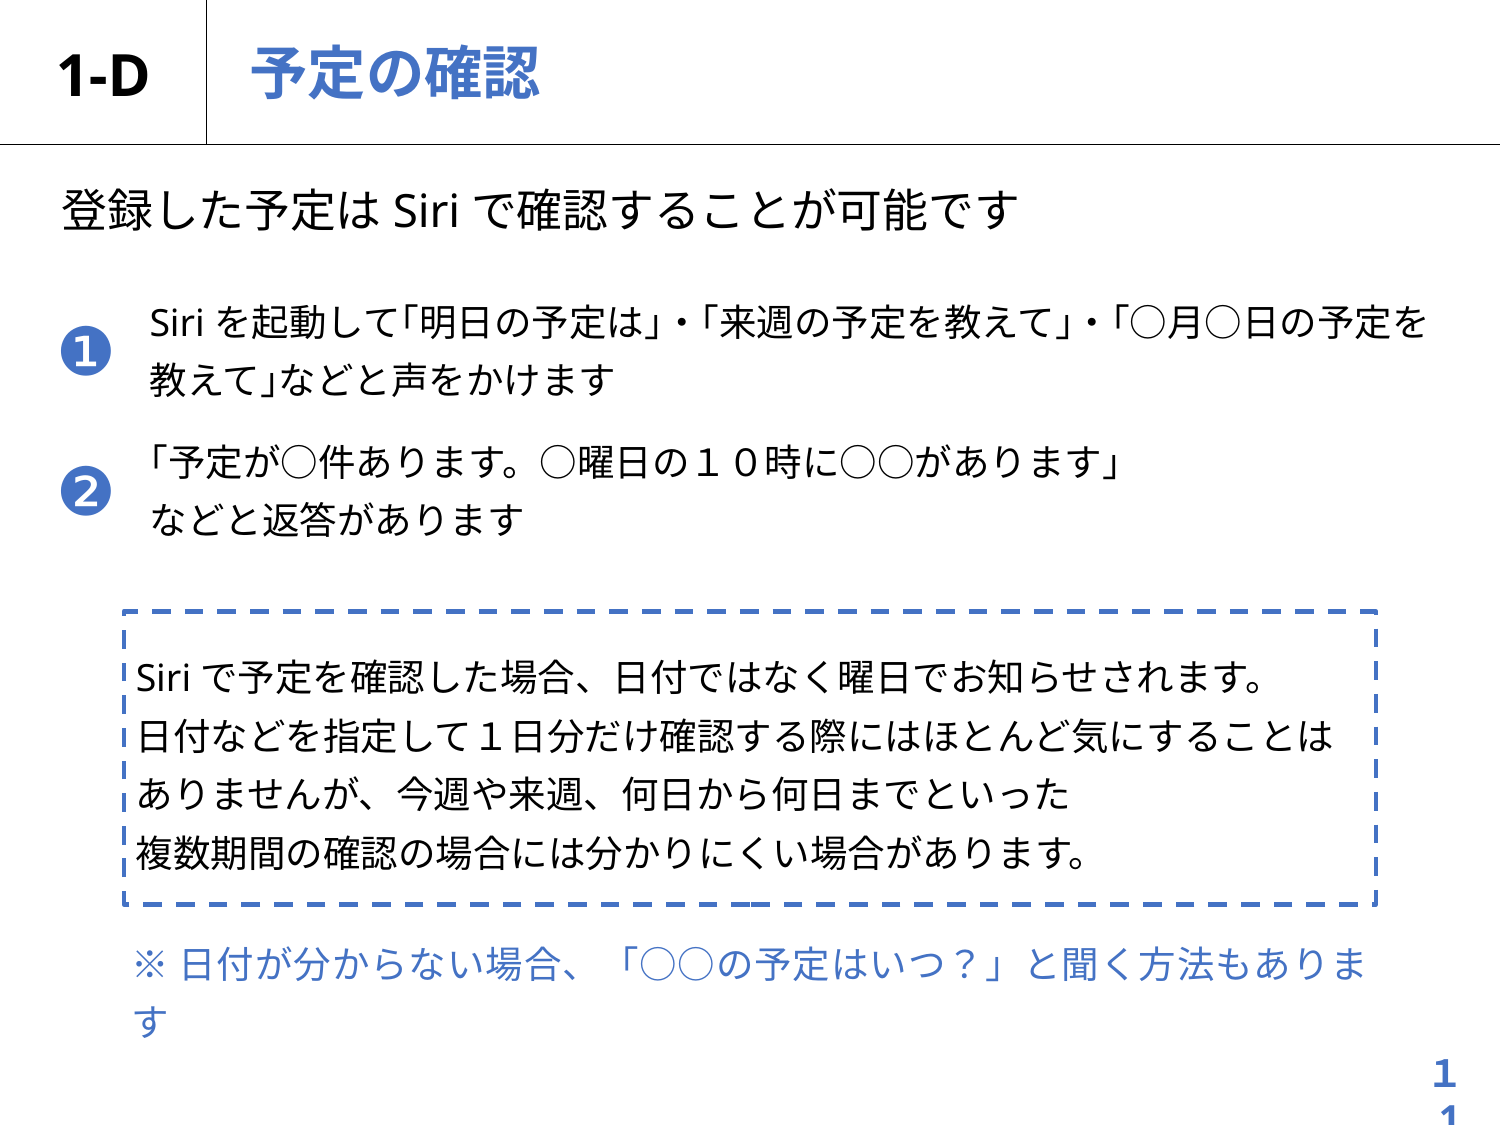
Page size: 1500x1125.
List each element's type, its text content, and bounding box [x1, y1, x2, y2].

text_box ※日付が分からない場合、「○○の予定はいつ？」と聞く方法もあります [116, 915, 1384, 1057]
text_box 予定の確認 [230, 24, 1459, 119]
text_box １1 [1402, 1065, 1497, 1125]
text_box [41, 417, 1459, 542]
text_box 登録した予定はSiriで確認することが可能です [46, 180, 1422, 274]
text_box Siriで予定を確認した場合、日付ではなく曜日でお知らせされます。 日付などを指定して１日分だけ確認する際にはほとんど気にすることはありませんが、今週や来週、何日から何日までといった 複数期間の確認の場合には分かりにくい場合があります。 [123, 611, 1376, 905]
title 1-D [0, 0, 207, 147]
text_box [41, 277, 1459, 402]
